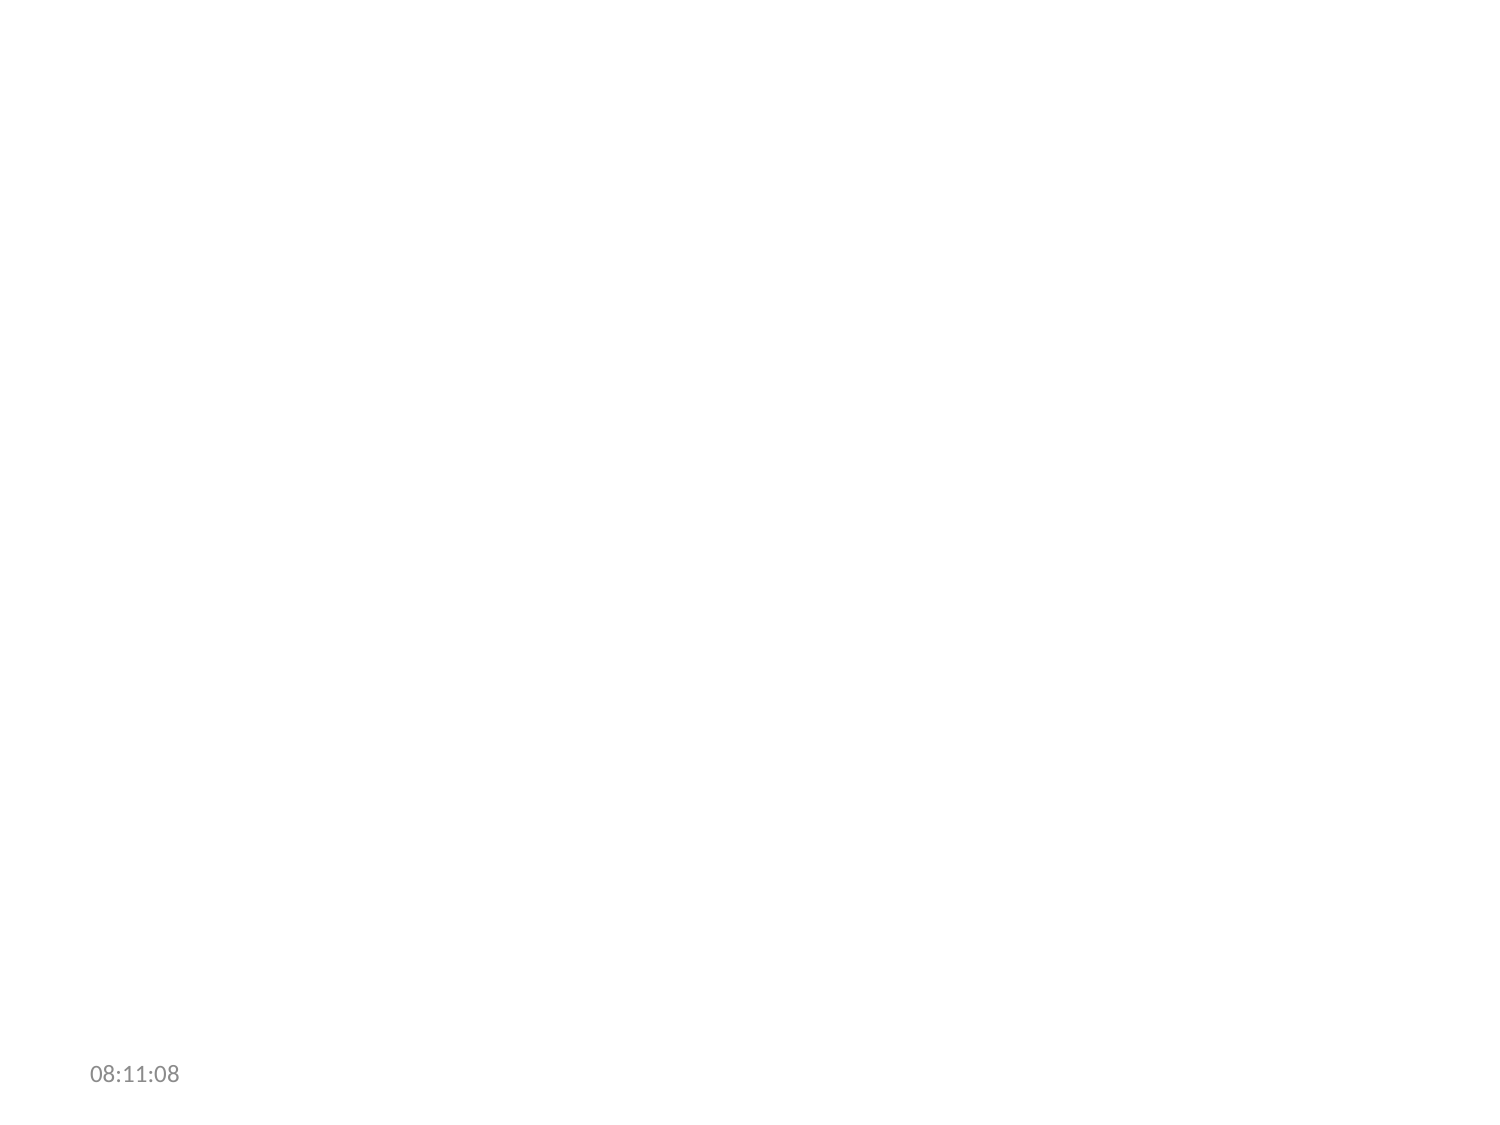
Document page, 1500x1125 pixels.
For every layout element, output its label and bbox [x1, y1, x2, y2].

slide_number [75, 1042, 425, 1103]
